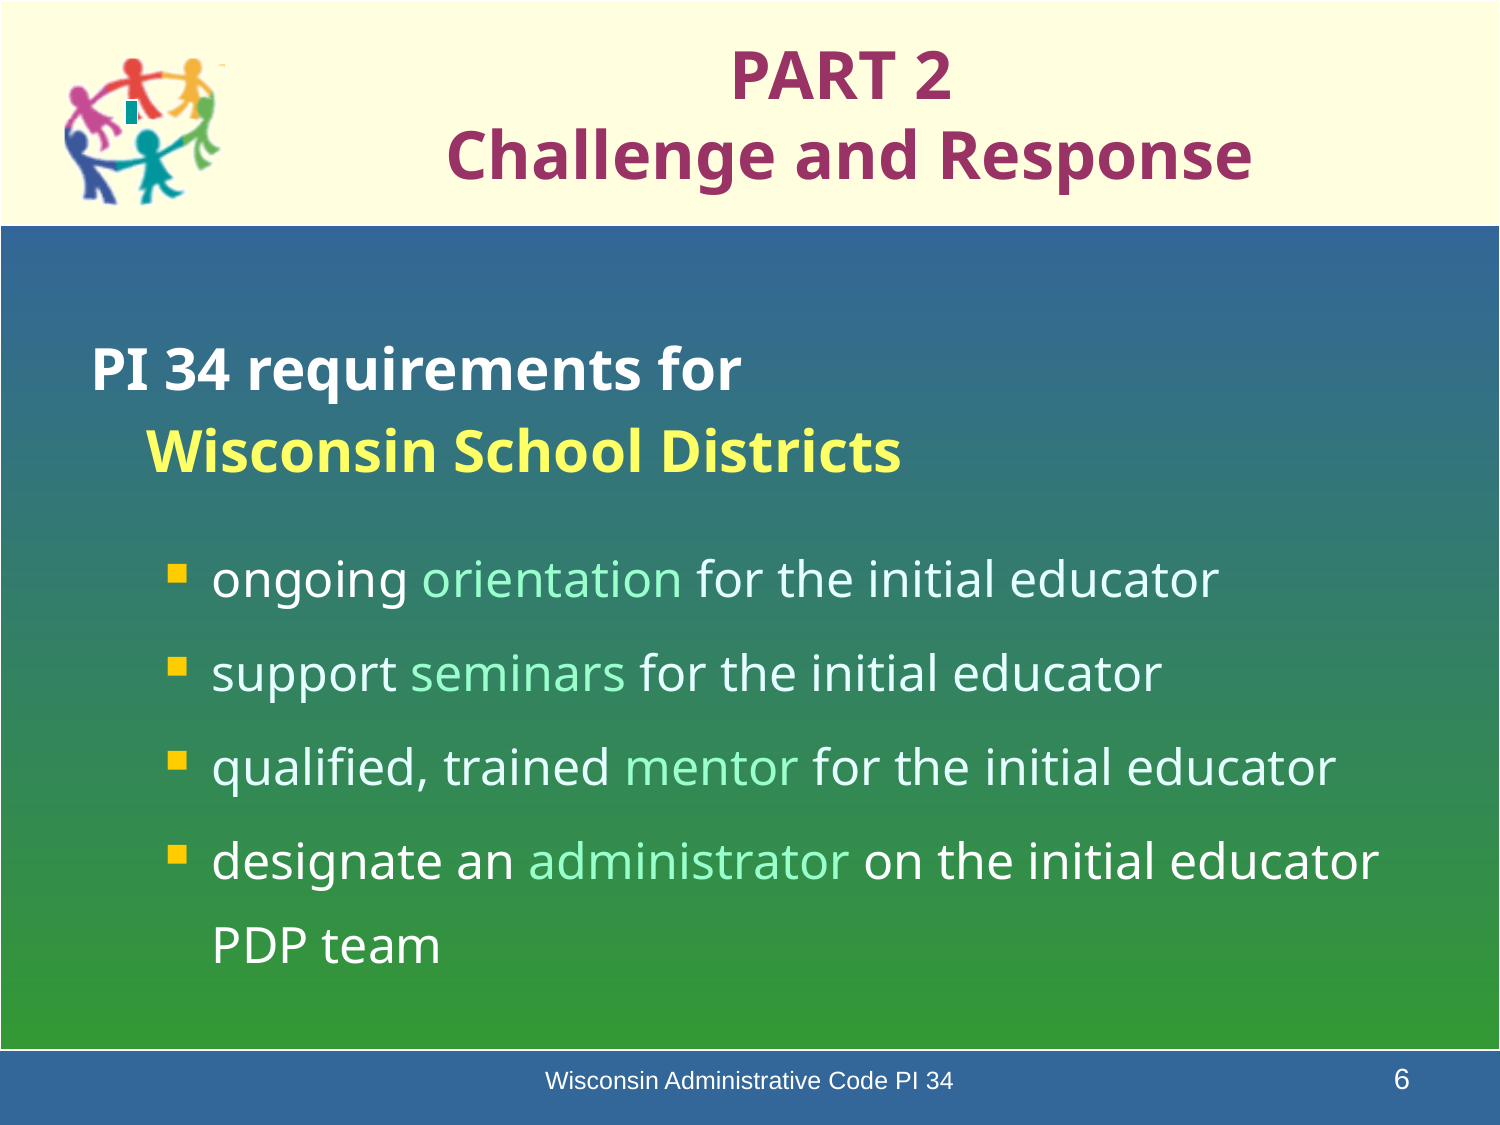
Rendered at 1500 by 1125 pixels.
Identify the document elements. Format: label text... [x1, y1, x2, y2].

list PI 34 requirements for Wisconsin School Districts ongoing orientation for the initial educator support seminars for the initial educator qualified, trained mentor for the initial educator designate an administrator on the initial educator PDP team [74, 324, 1426, 1001]
title PART 2 Challenge and Response [237, 24, 1463, 201]
text_box [0, 224, 1500, 1050]
picture [50, 37, 225, 212]
slide_number 6 [1074, 1050, 1426, 1103]
footer Wisconsin Administrative Code PI 34 [512, 1050, 988, 1103]
